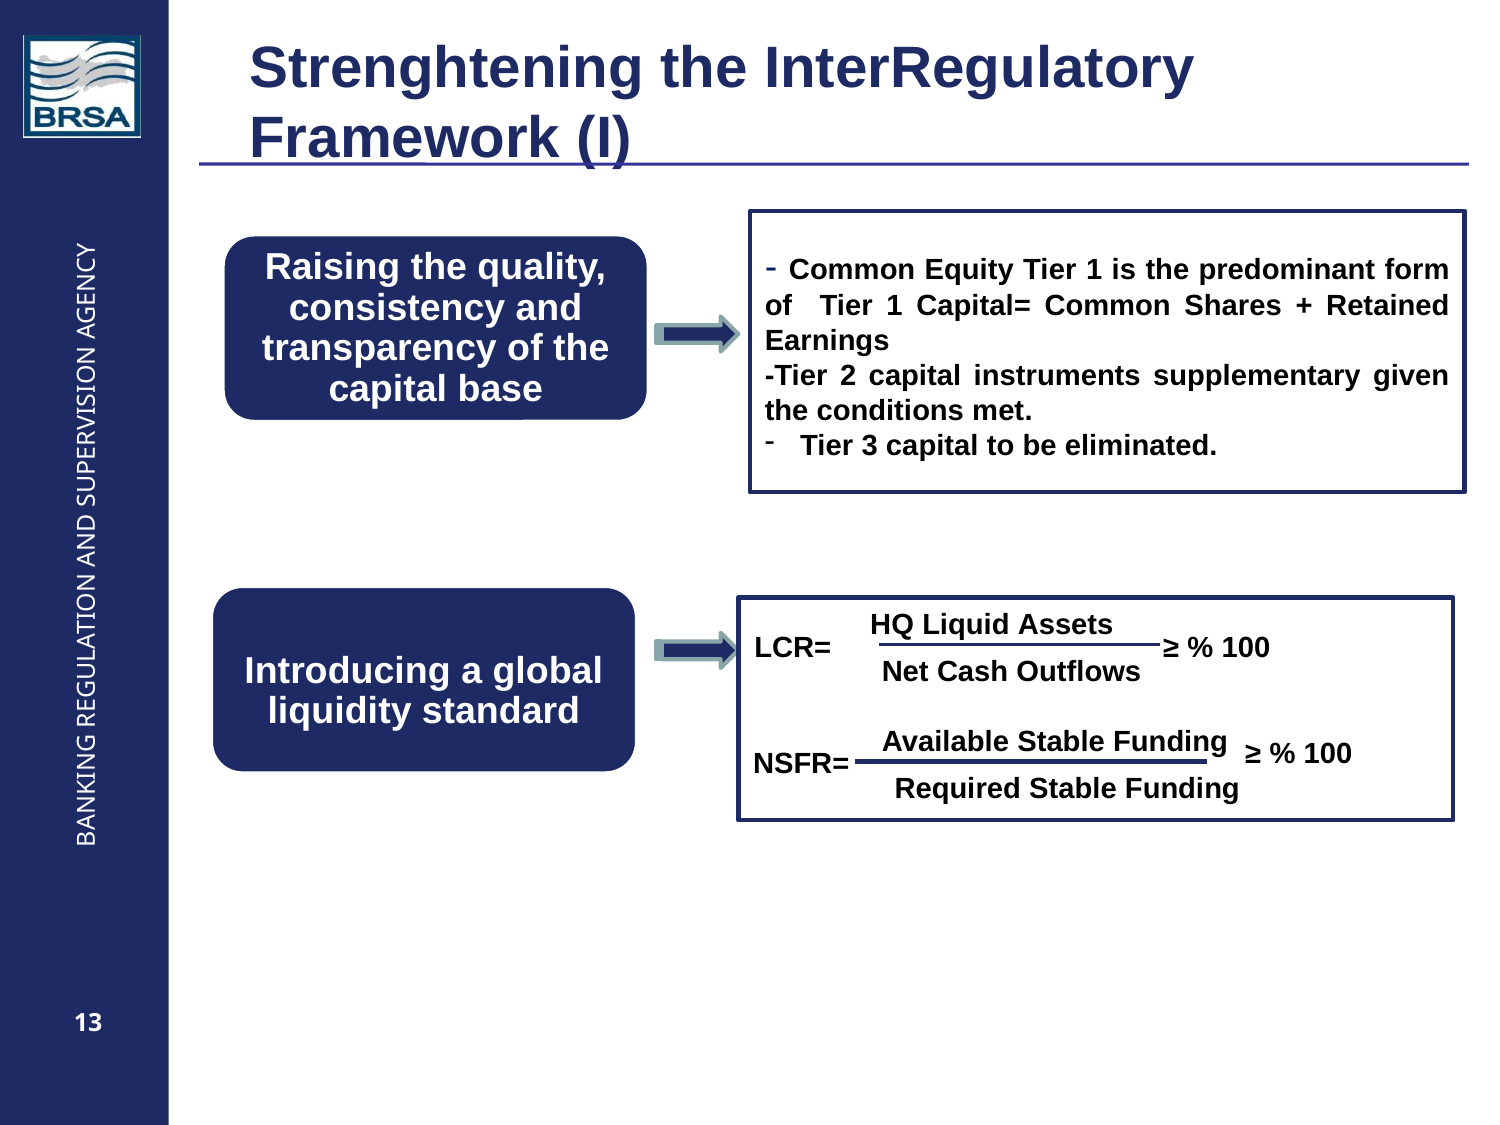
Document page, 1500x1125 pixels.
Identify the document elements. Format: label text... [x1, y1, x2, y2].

text_box ≥ % 100 [1161, 621, 1442, 671]
text_box NSFR= [736, 595, 1455, 822]
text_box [210, 585, 638, 777]
text_box Required Stable Funding [879, 765, 1256, 812]
text_box Available Stable Funding [867, 714, 1266, 765]
text_box [654, 639, 714, 662]
text_box Net Cash Outflows [867, 644, 1172, 695]
text_box LCR= [714, 621, 867, 671]
text_box - Common Equity Tier 1 is the predominant form of Tier 1 Capital= Common Shares + Retained Earnings -Tier 2 capital instruments supplementary given the conditions met. Tier 3 capital to be eliminated. [748, 209, 1467, 494]
text_box HQ Liquid Assets [855, 597, 1161, 648]
list [210, 175, 1466, 994]
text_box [222, 234, 649, 423]
text_box ≥ % 100 [1230, 726, 1500, 777]
text_box [654, 314, 741, 354]
title Strenghtening the InterRegulatory Framework (I) [234, 34, 1500, 163]
picture [23, 35, 141, 138]
